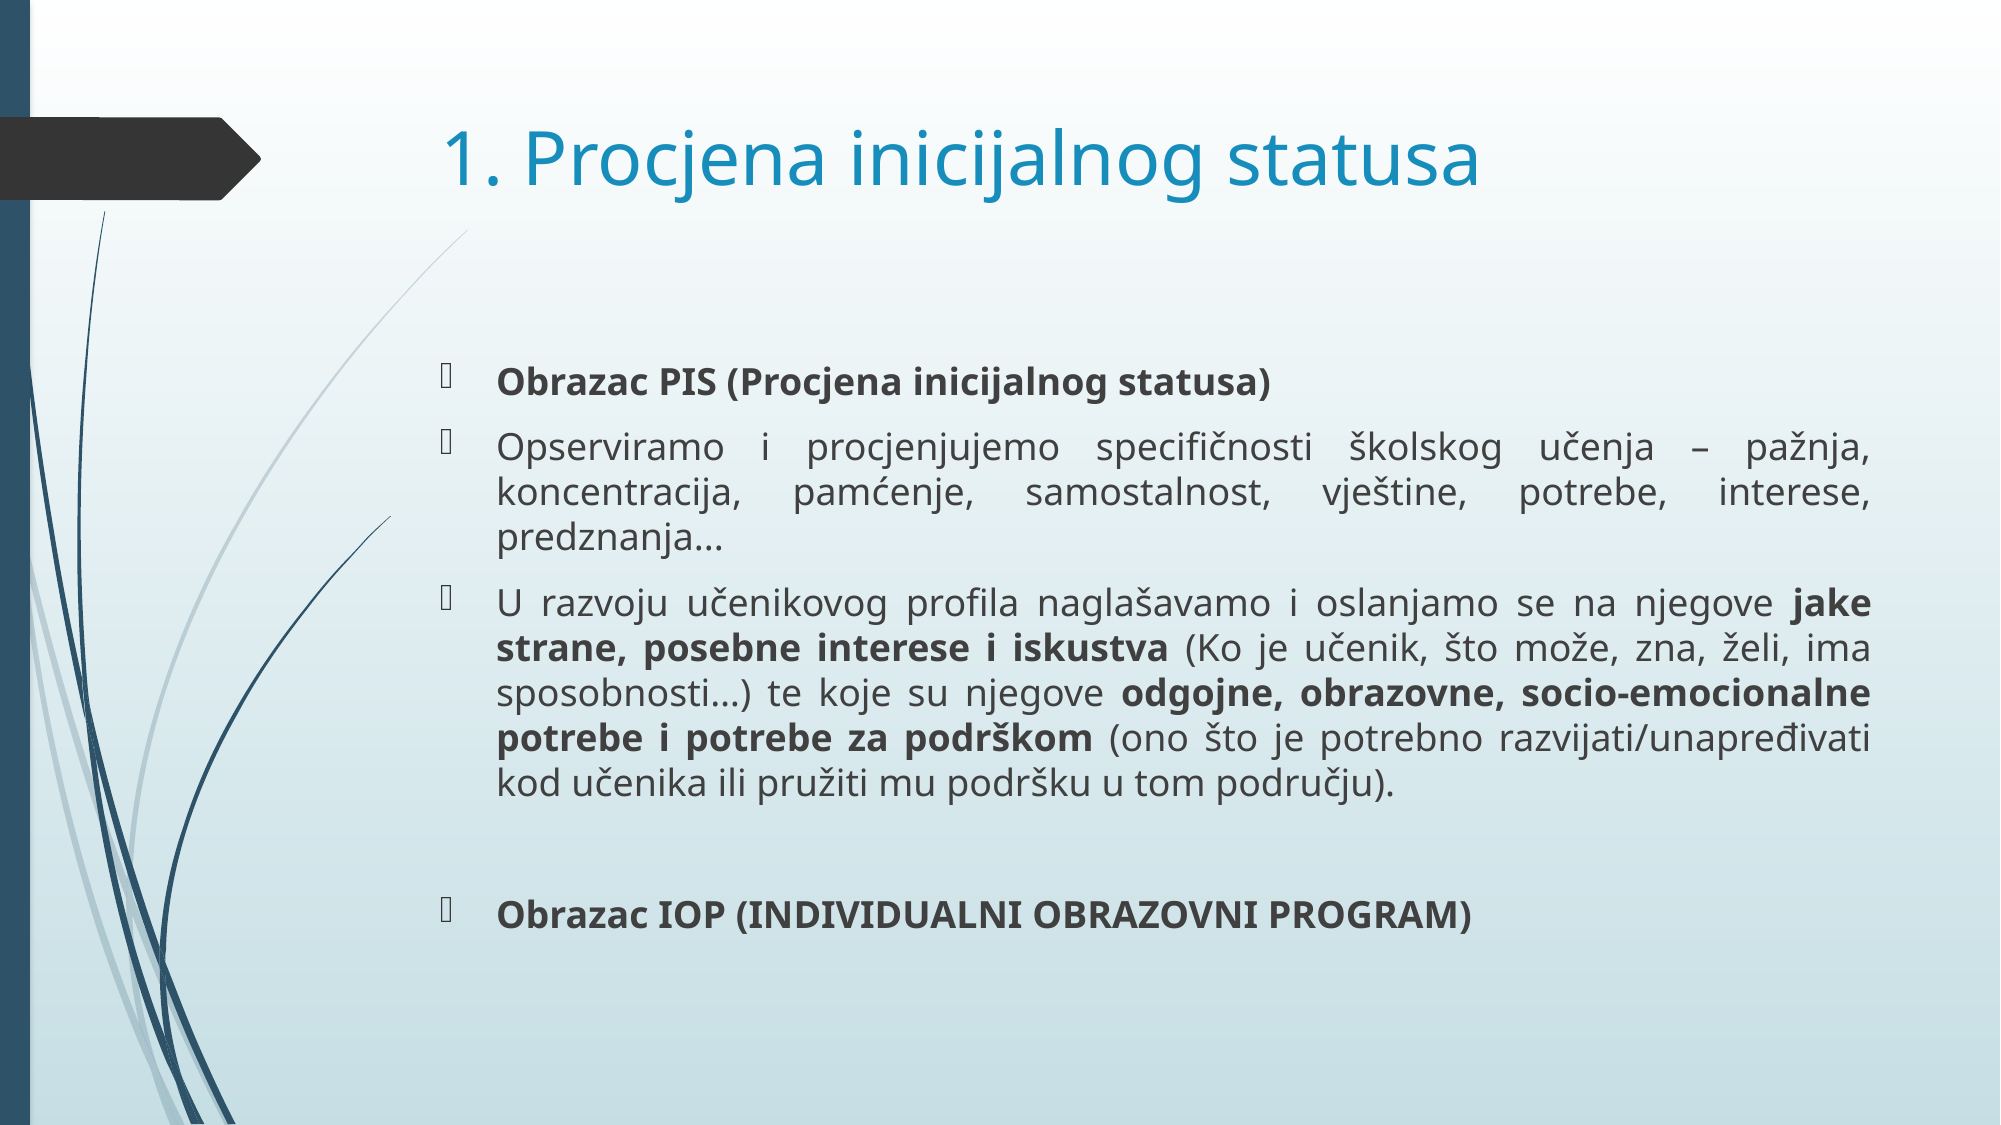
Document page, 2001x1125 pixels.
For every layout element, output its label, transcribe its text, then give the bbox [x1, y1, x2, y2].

list Obrazac PIS (Procjena inicijalnog statusa) Opserviramo i procjenjujemo specifičnosti školskog učenja – pažnja, koncentracija, pamćenje, samostalnost, vještine, potrebe, interese, predznanja... U razvoju učenikovog profila naglašavamo i oslanjamo se na njegove jake strane, posebne interese i iskustva (Ko je učenik, što može, zna, želi, ima sposobnosti…) te koje su njegove odgojne, obrazovne, socio-emocionalne potrebe i potrebe za podrškom (ono što je potrebno razvijati/unapređivati kod učenika ili pružiti mu podršku u tom području). Obrazac IOP (INDIVIDUALNI OBRAZOVNI PROGRAM) [424, 350, 1888, 970]
title 1. Procjena inicijalnog statusa [425, 102, 1888, 313]
